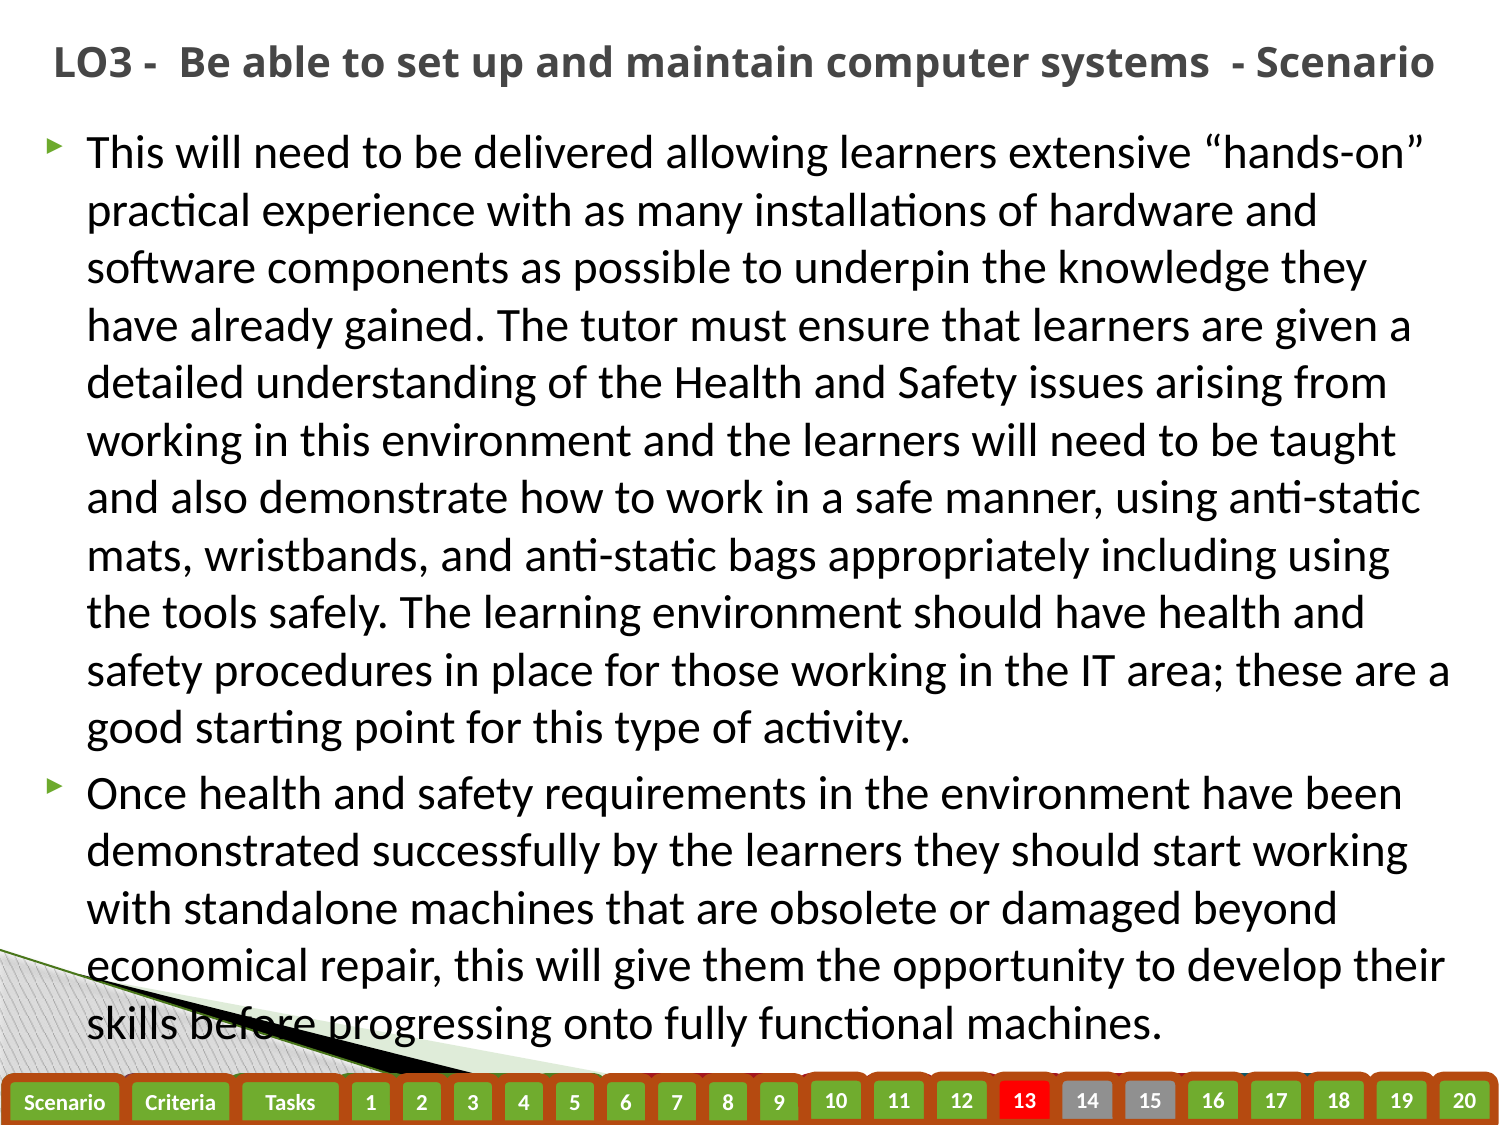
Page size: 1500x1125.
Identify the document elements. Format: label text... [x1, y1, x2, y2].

title LO3 - Be able to set up and maintain computer systems - Scenario [37, 19, 1471, 102]
list This will need to be delivered allowing learners extensive “hands-on” practical experience with as many installations of hardware and software components as possible to underpin the knowledge they have already gained. The tutor must ensure that learners are given a detailed understanding of the Health and Safety issues arising from working in this environment and the learners will need to be taught and also demonstrate how to work in a safe manner, using anti-static mats, wristbands, and anti-static bags appropriately including using the tools safely. The learning environment should have health and safety procedures in place for those working in the IT area; these are a good starting point for this type of activity. Once health and safety requirements in the environment have been demonstrated successfully by the learners they should start working with standalone machines that are obsolete or damaged beyond economical repair, this will give them the opportunity to develop their skills before progressing onto fully functional machines. [29, 113, 1471, 1059]
